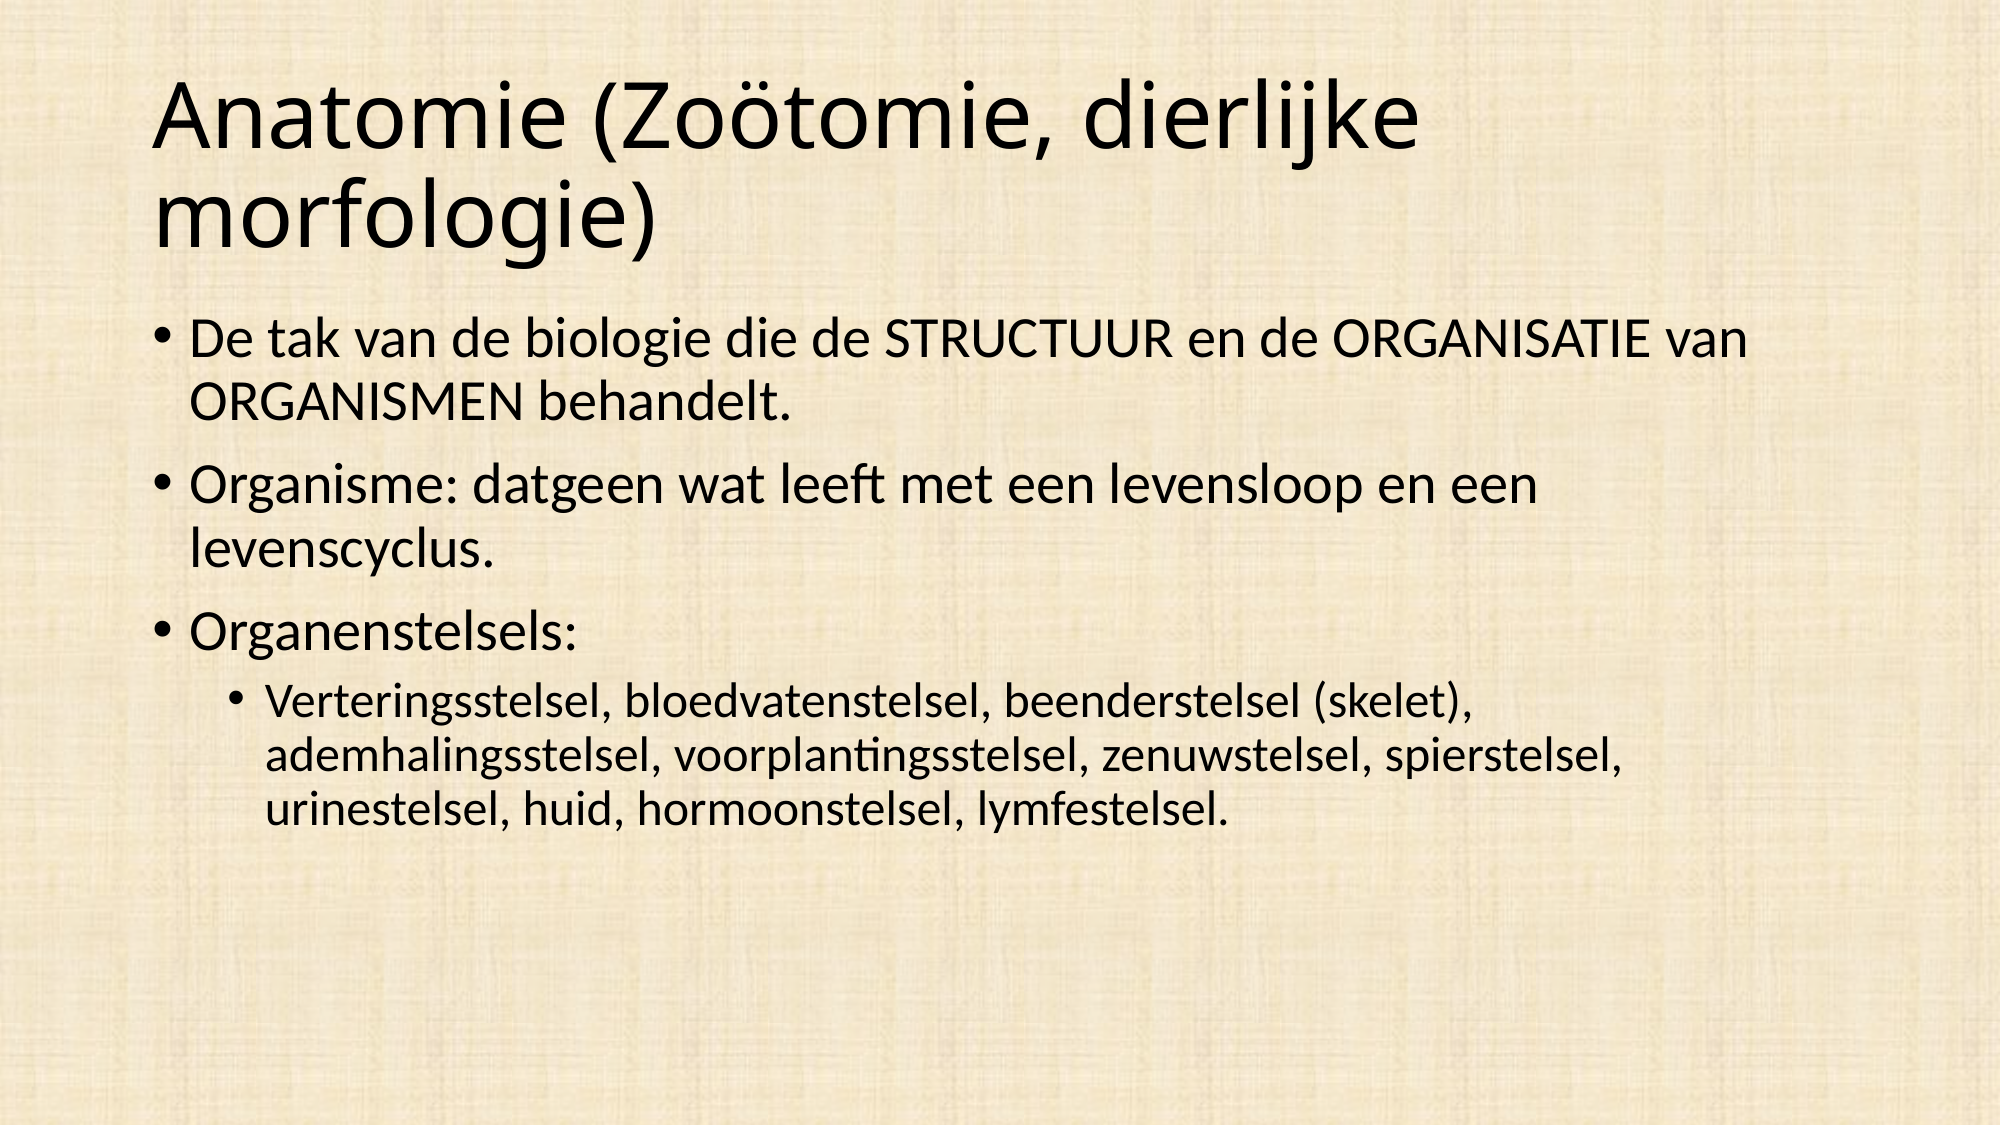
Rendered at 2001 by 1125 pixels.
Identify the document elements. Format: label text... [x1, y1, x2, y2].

title Anatomie (Zoötomie, dierlijke morfologie) [137, 59, 1863, 278]
list De tak van de biologie die de STRUCTUUR en de ORGANISATIE van ORGANISMEN behandelt. Organisme: datgeen wat leeft met een levensloop en een levenscyclus. Organenstelsels: Verteringsstelsel, bloedvatenstelsel, beenderstelsel (skelet), ademhalingsstelsel, voorplantingsstelsel, zenuwstelsel, spierstelsel, urinestelsel, huid, hormoonstelsel, lymfestelsel. [137, 299, 1863, 1014]
